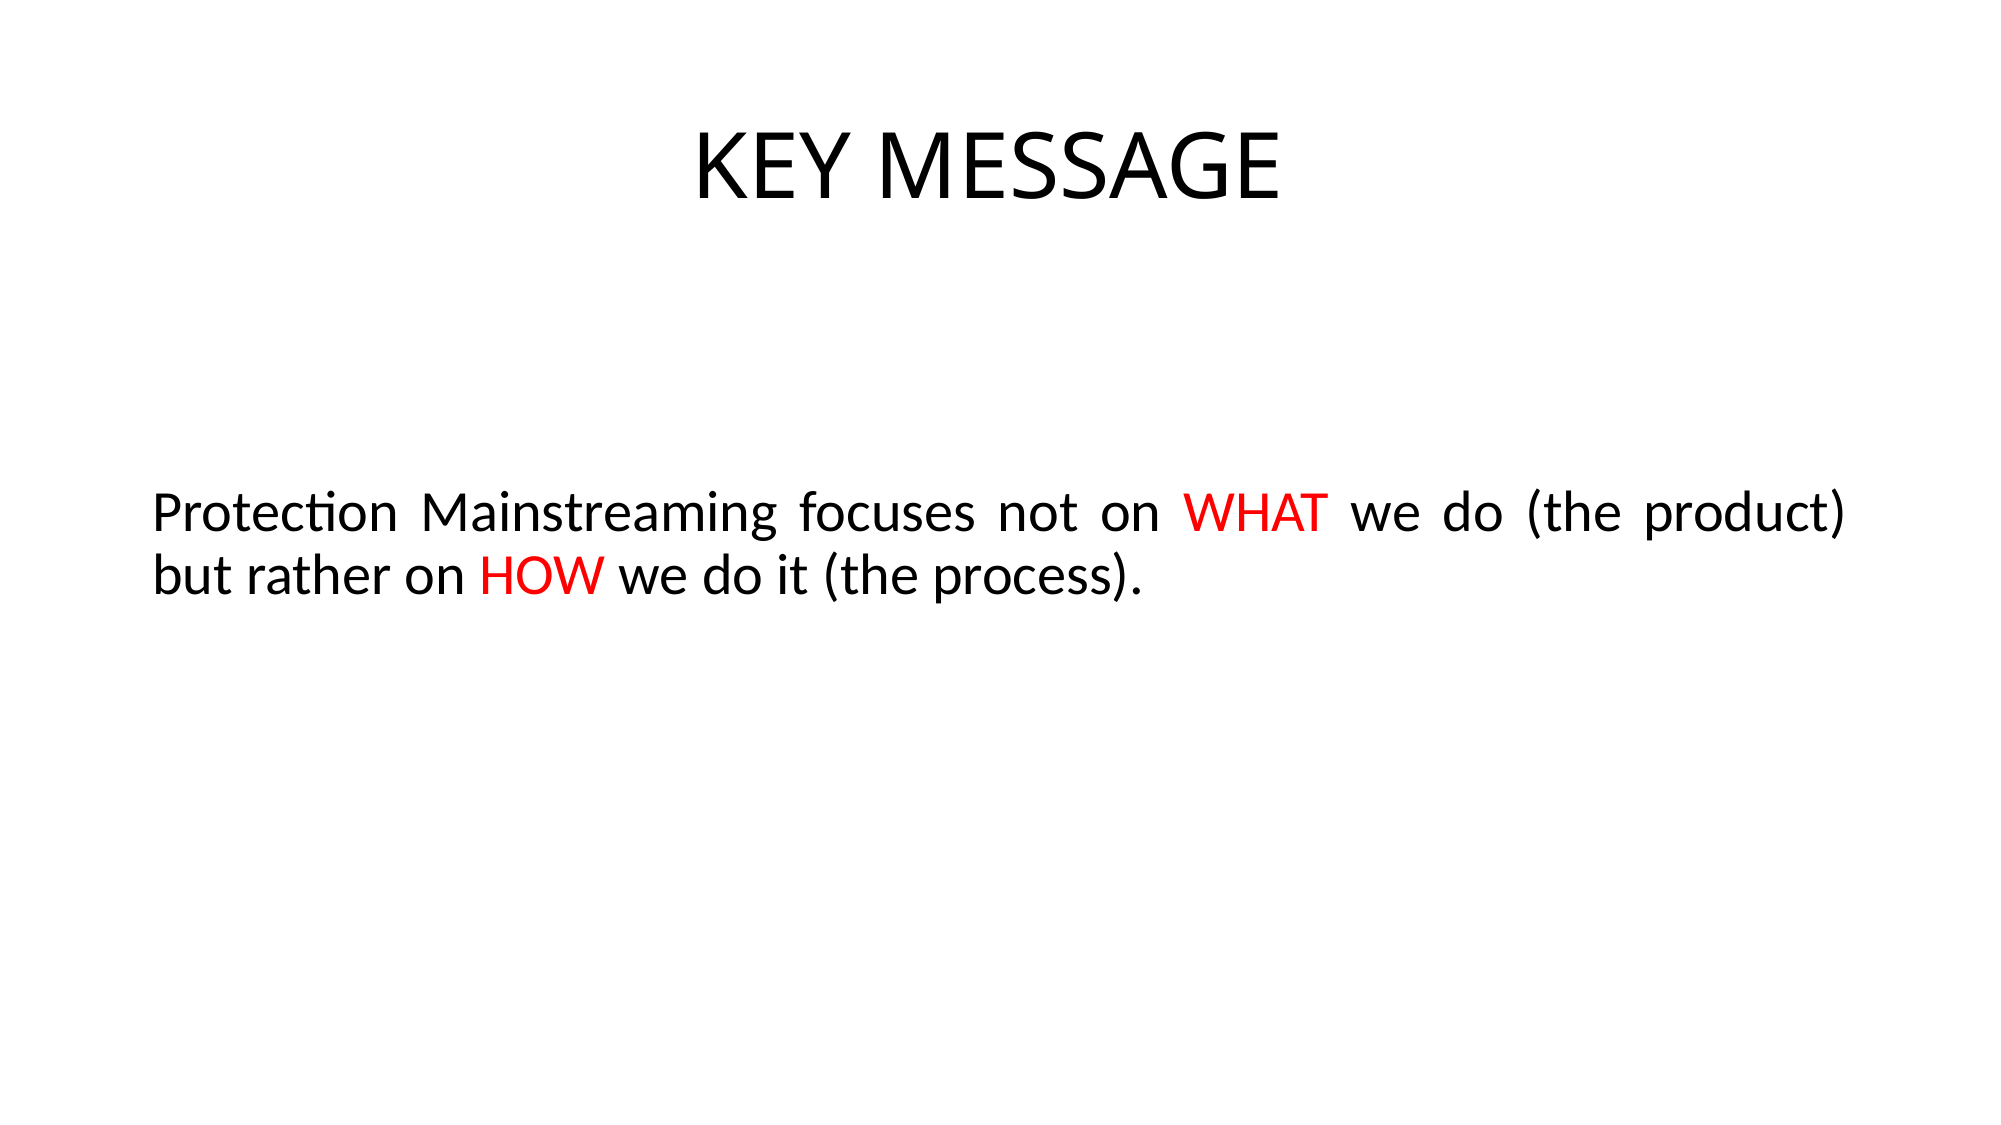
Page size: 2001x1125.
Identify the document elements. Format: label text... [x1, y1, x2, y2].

title KEY MESSAGE [137, 59, 1863, 278]
list Protection Mainstreaming focuses not on WHAT we do (the product) but rather on HOW we do it (the process). [137, 299, 1863, 1014]
